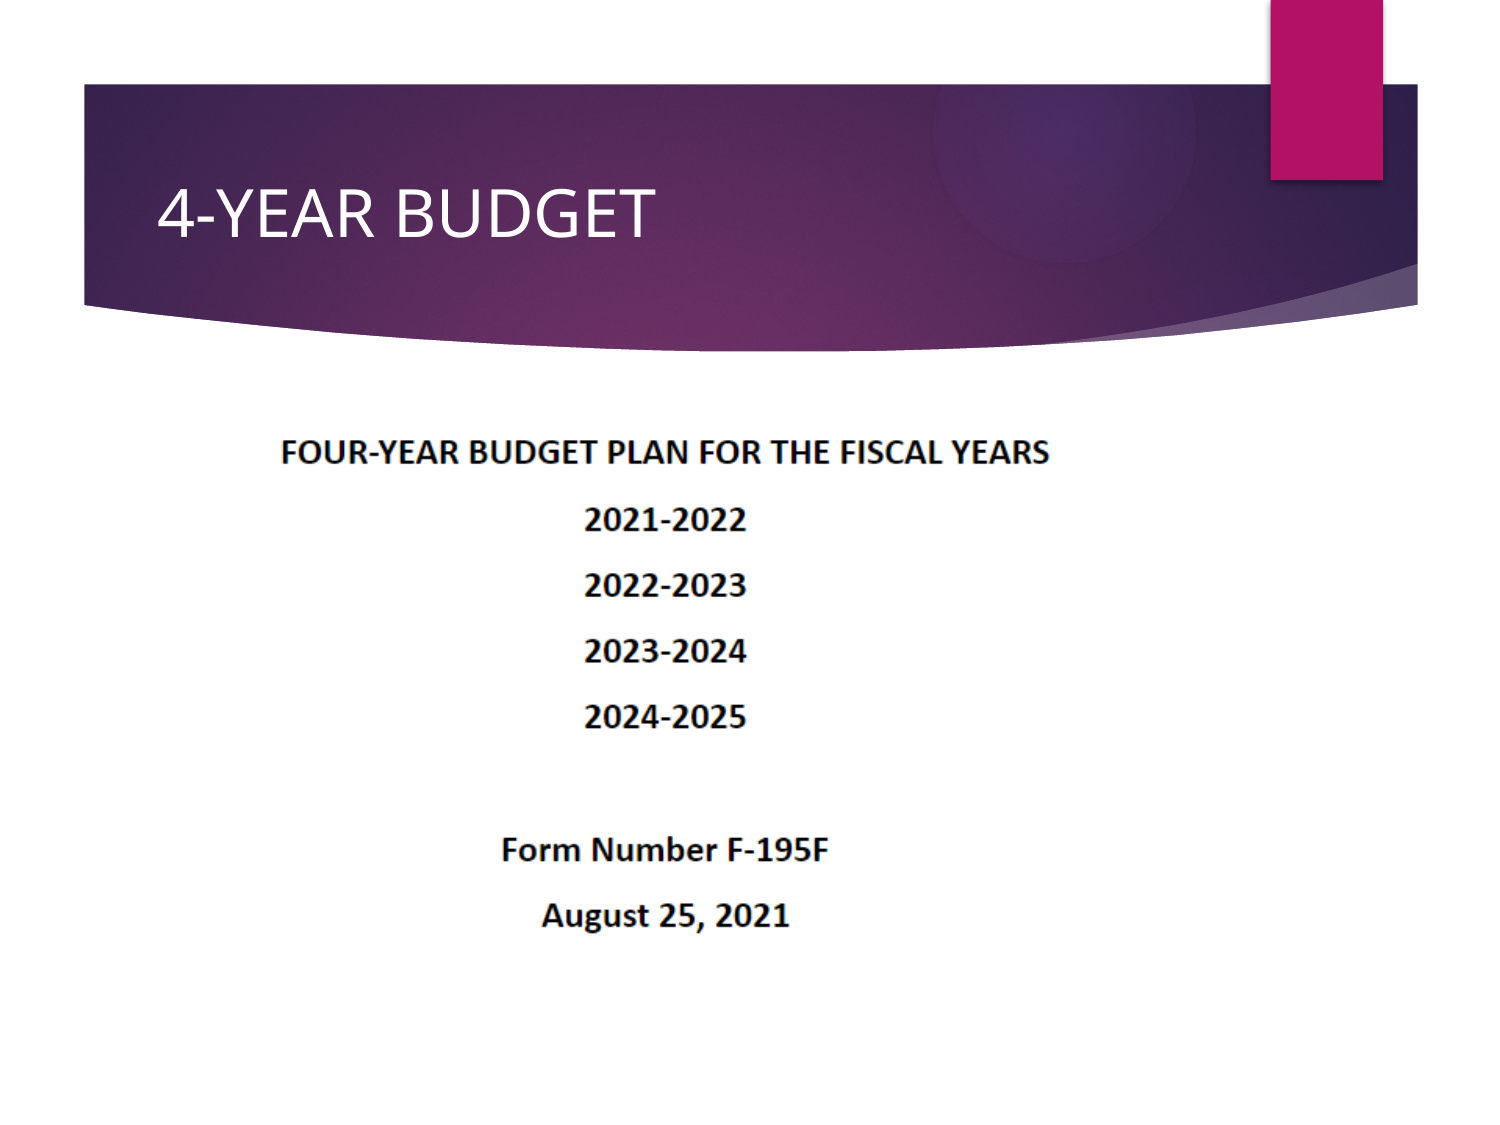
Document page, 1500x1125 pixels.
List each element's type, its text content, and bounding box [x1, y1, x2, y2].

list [207, 414, 1118, 982]
title 4-YEAR BUDGET [142, 152, 1183, 269]
